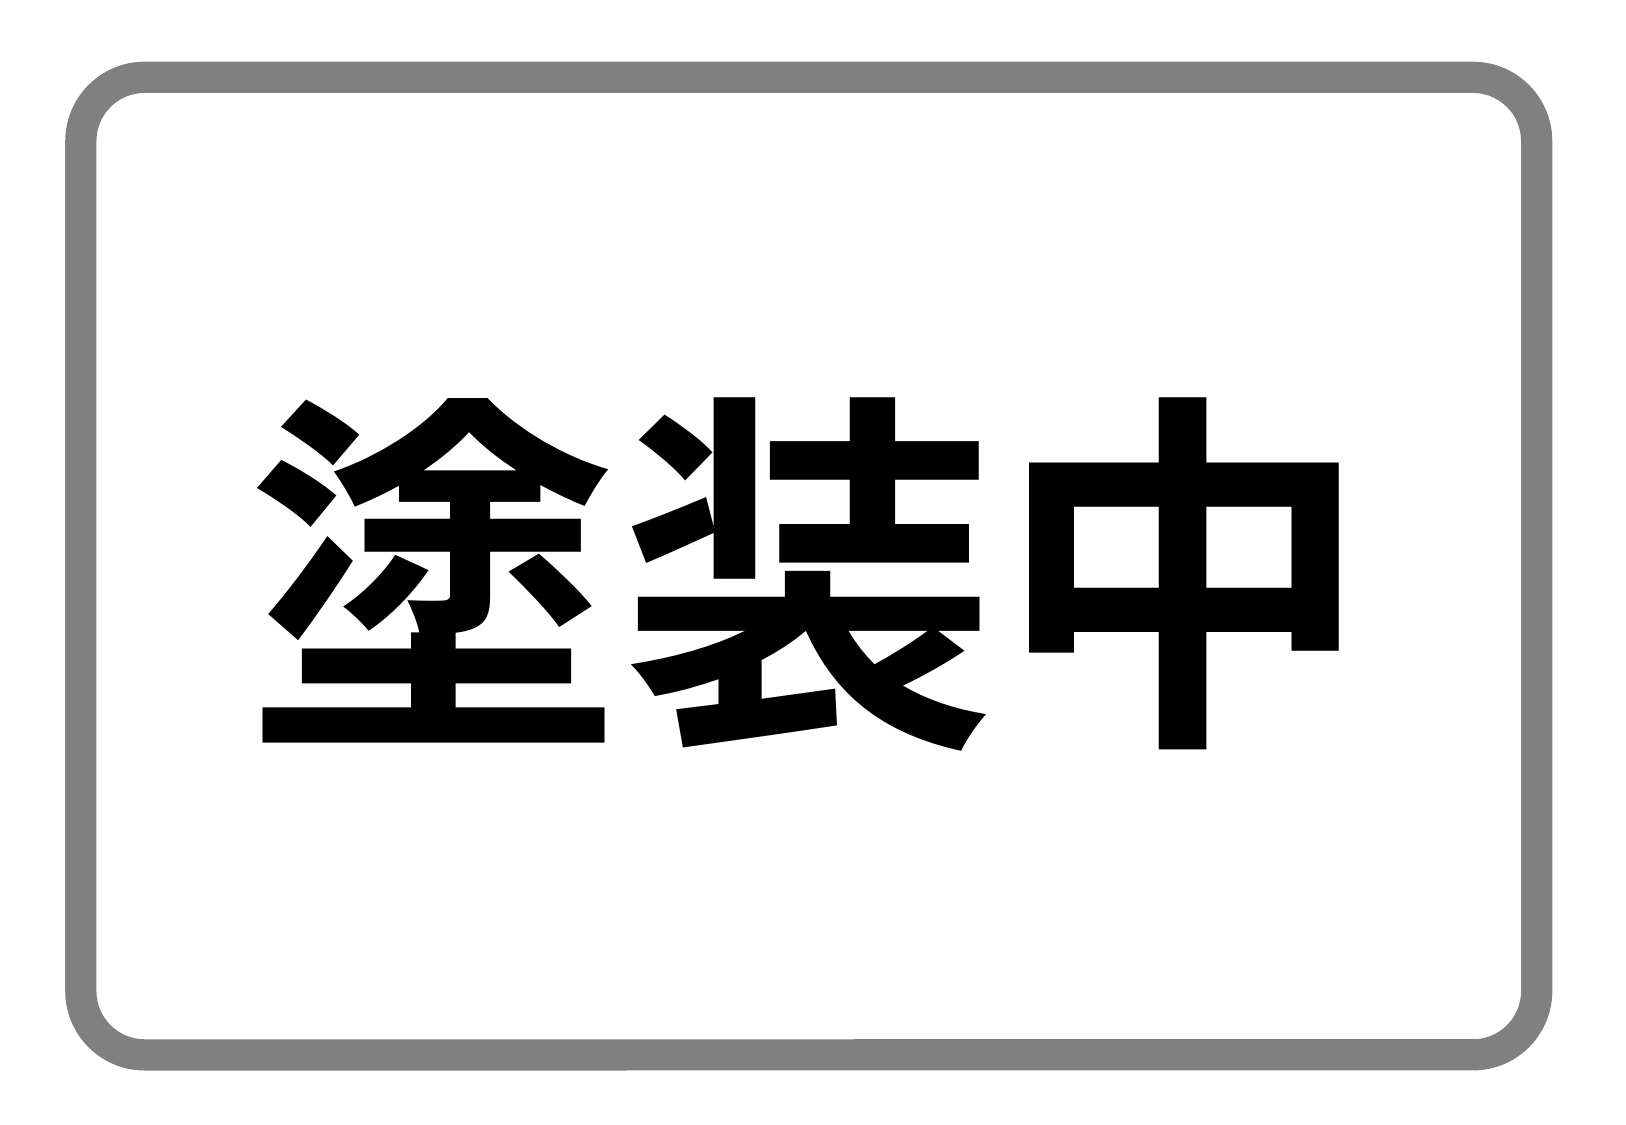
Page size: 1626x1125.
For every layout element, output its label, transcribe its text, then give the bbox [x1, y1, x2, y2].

text_box 塗装中 [78, 75, 1539, 1057]
